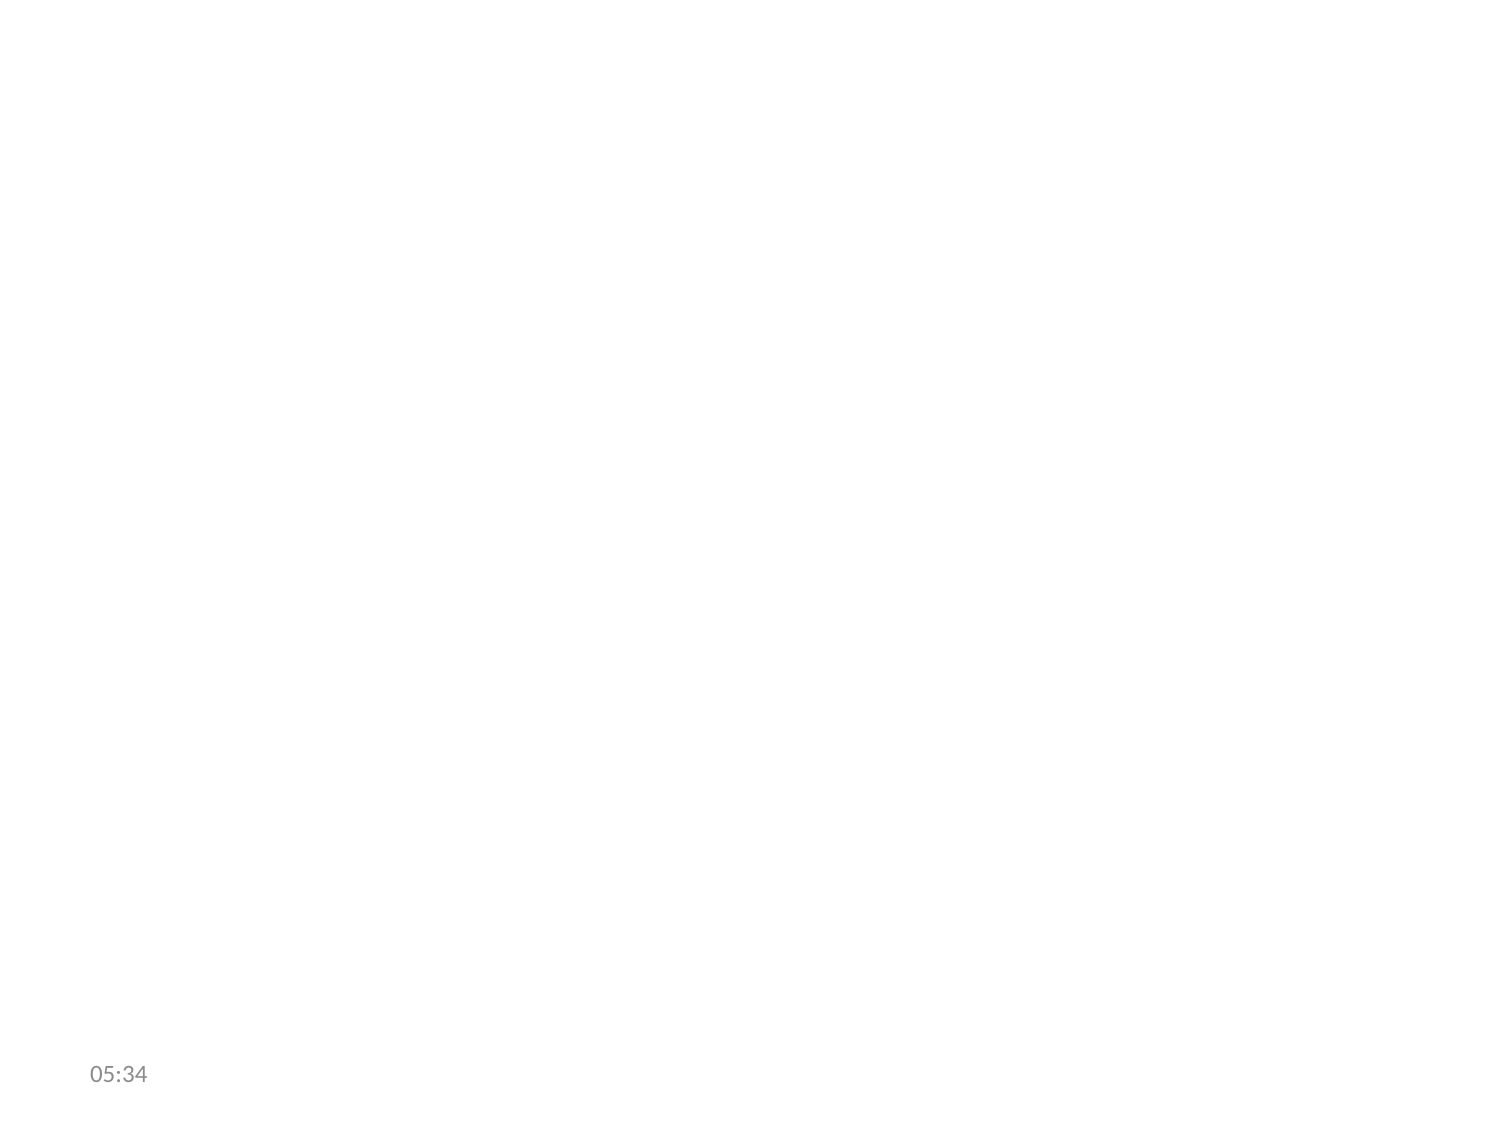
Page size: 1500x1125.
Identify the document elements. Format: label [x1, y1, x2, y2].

slide_number [75, 1042, 425, 1103]
